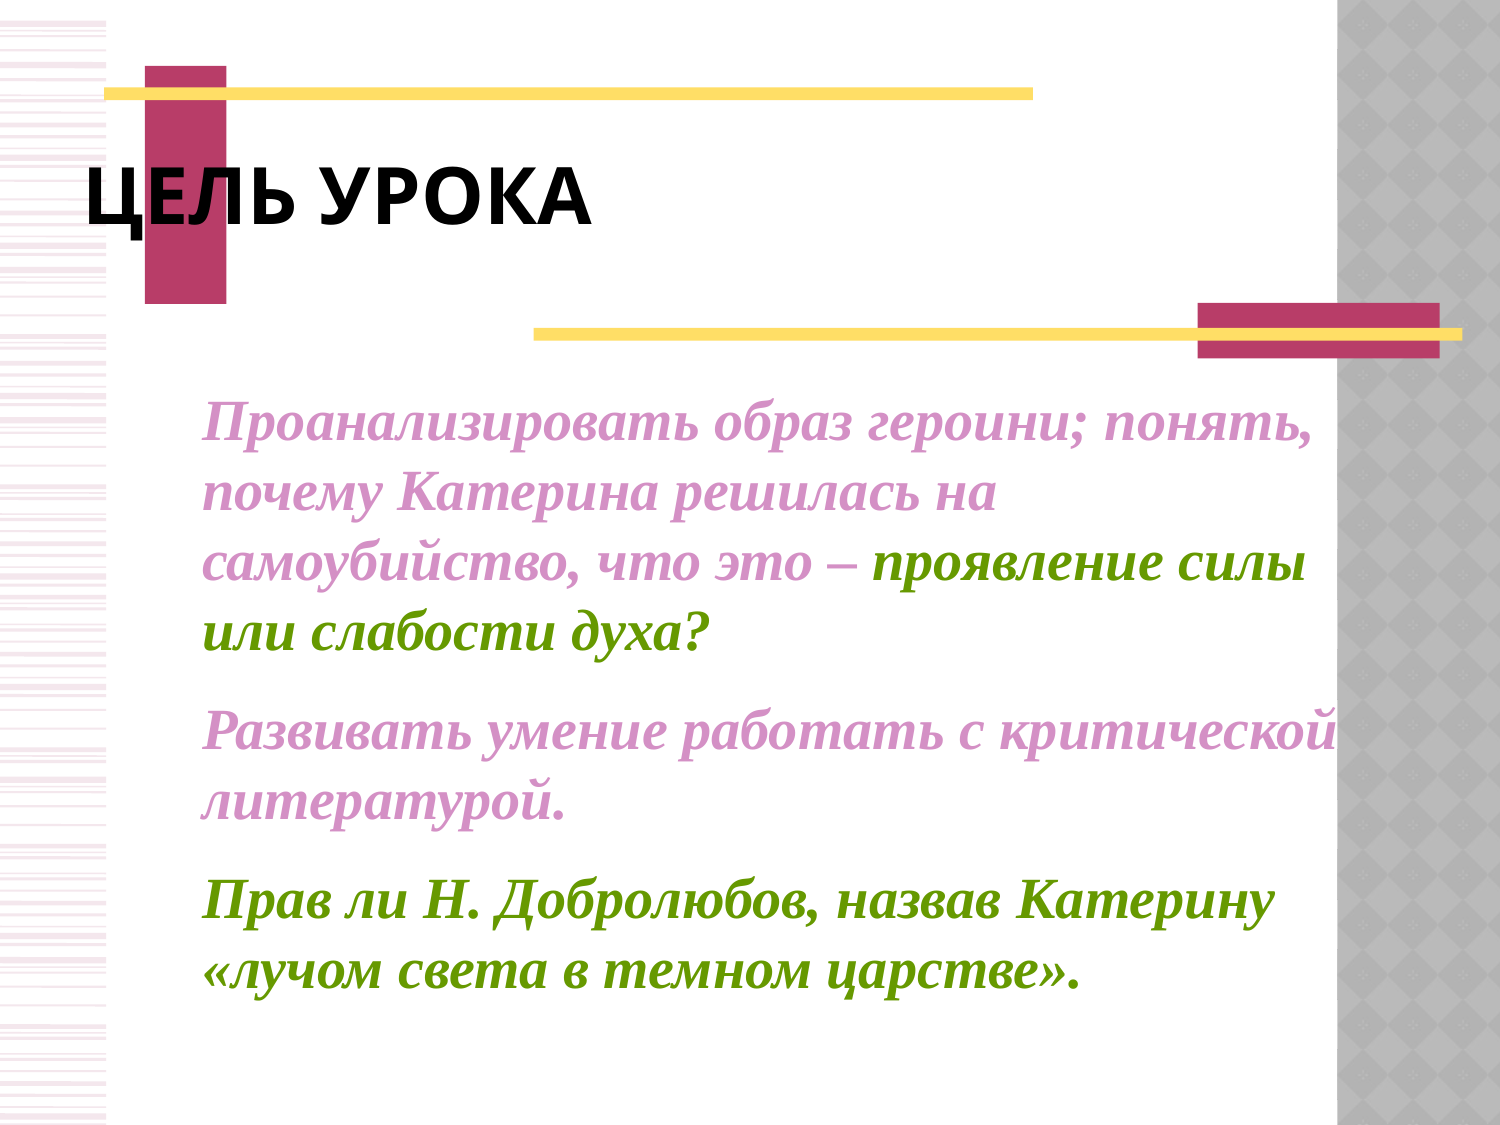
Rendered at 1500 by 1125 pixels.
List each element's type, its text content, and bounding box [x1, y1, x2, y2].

title ЦЕЛЬ УРОКА [75, 52, 1263, 240]
text_box Проанализировать образ героини; понять, почему Катерина решилась на самоубийство, что это – проявление силы или слабости духа? Развивать умение работать с критической литературой. Прав ли Н. Добролюбов, назвав Катерину «лучом света в темном царстве». [187, 374, 1400, 1008]
